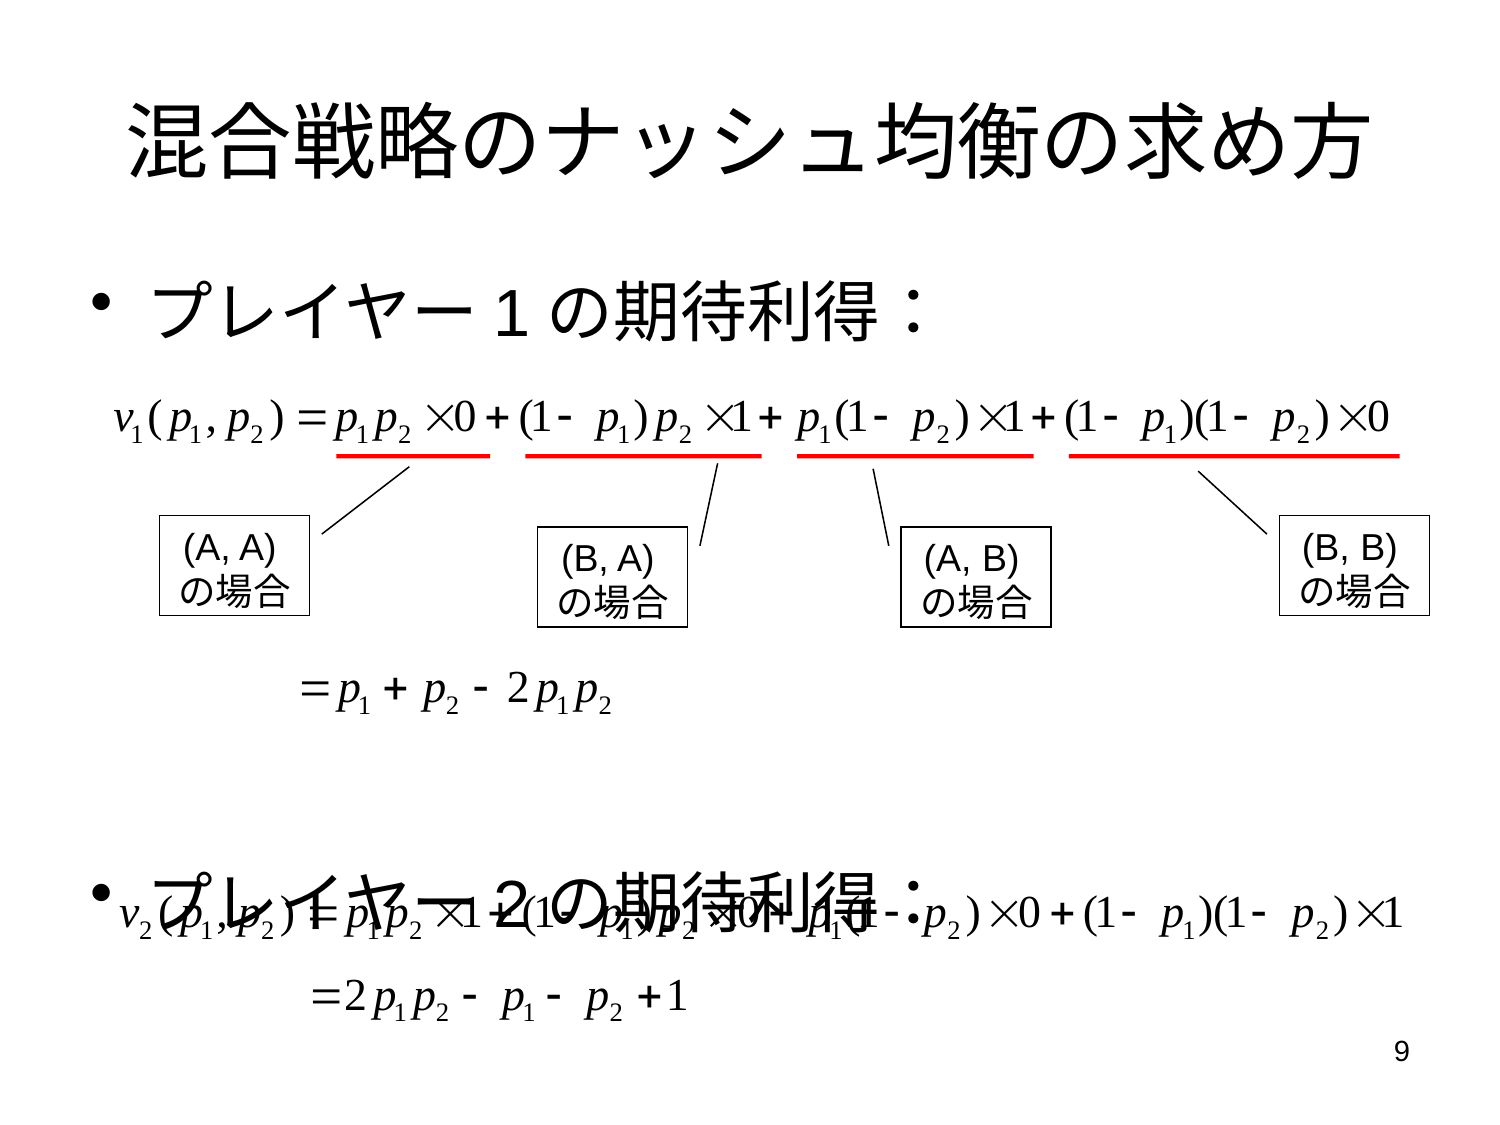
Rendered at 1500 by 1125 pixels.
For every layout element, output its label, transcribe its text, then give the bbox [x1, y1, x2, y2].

title 混合戦略のナッシュ均衡の求め方 [75, 45, 1425, 233]
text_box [288, 656, 619, 724]
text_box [111, 881, 1410, 949]
text_box (B, A)の場合 [537, 527, 688, 628]
slide_number 9 [1074, 1024, 1426, 1103]
text_box (A, B)の場合 [901, 527, 1052, 628]
text_box (A, A)の場合 [159, 515, 310, 616]
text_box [106, 385, 1400, 453]
text_box (B, B)の場合 [1279, 515, 1430, 616]
list プレイヤー1の期待利得： プレイヤー2の期待利得： [75, 262, 1425, 1005]
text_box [300, 963, 694, 1031]
